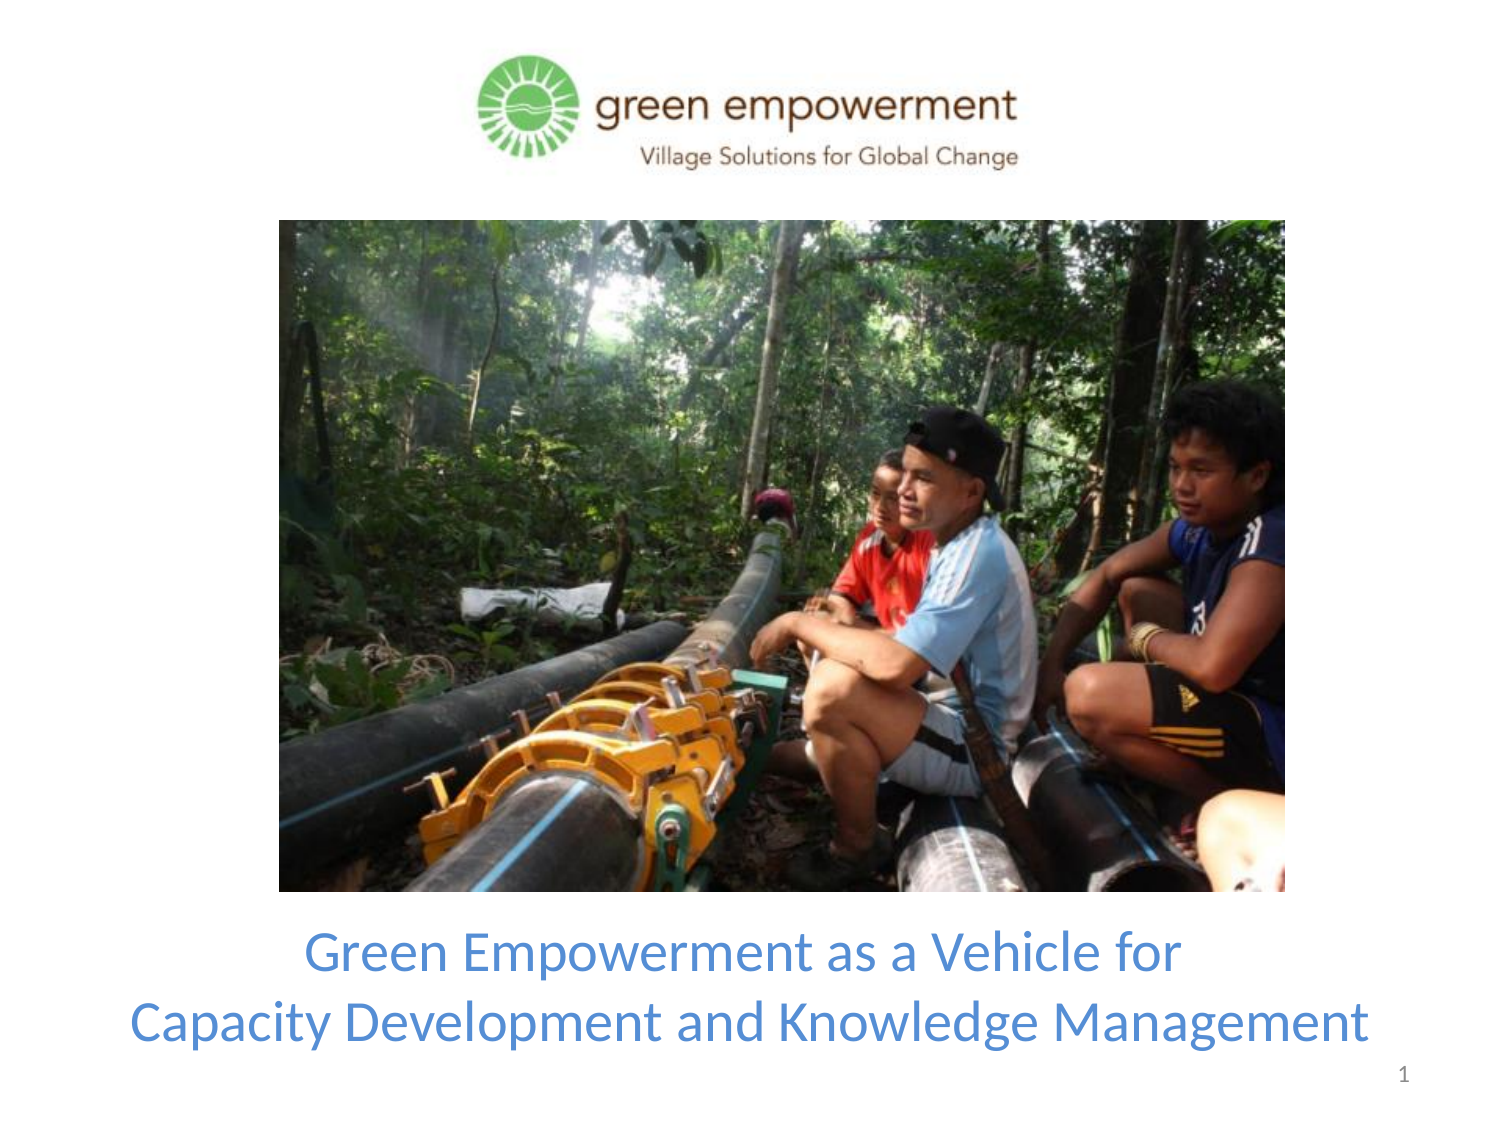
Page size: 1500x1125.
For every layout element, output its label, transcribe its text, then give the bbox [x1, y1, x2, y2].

slide_number 1 [1074, 1042, 1425, 1103]
picture [278, 220, 1285, 892]
picture [431, 24, 1076, 191]
text_box Green Empowerment as a Vehicle for Capacity Development and Knowledge Management [0, 906, 1500, 1061]
